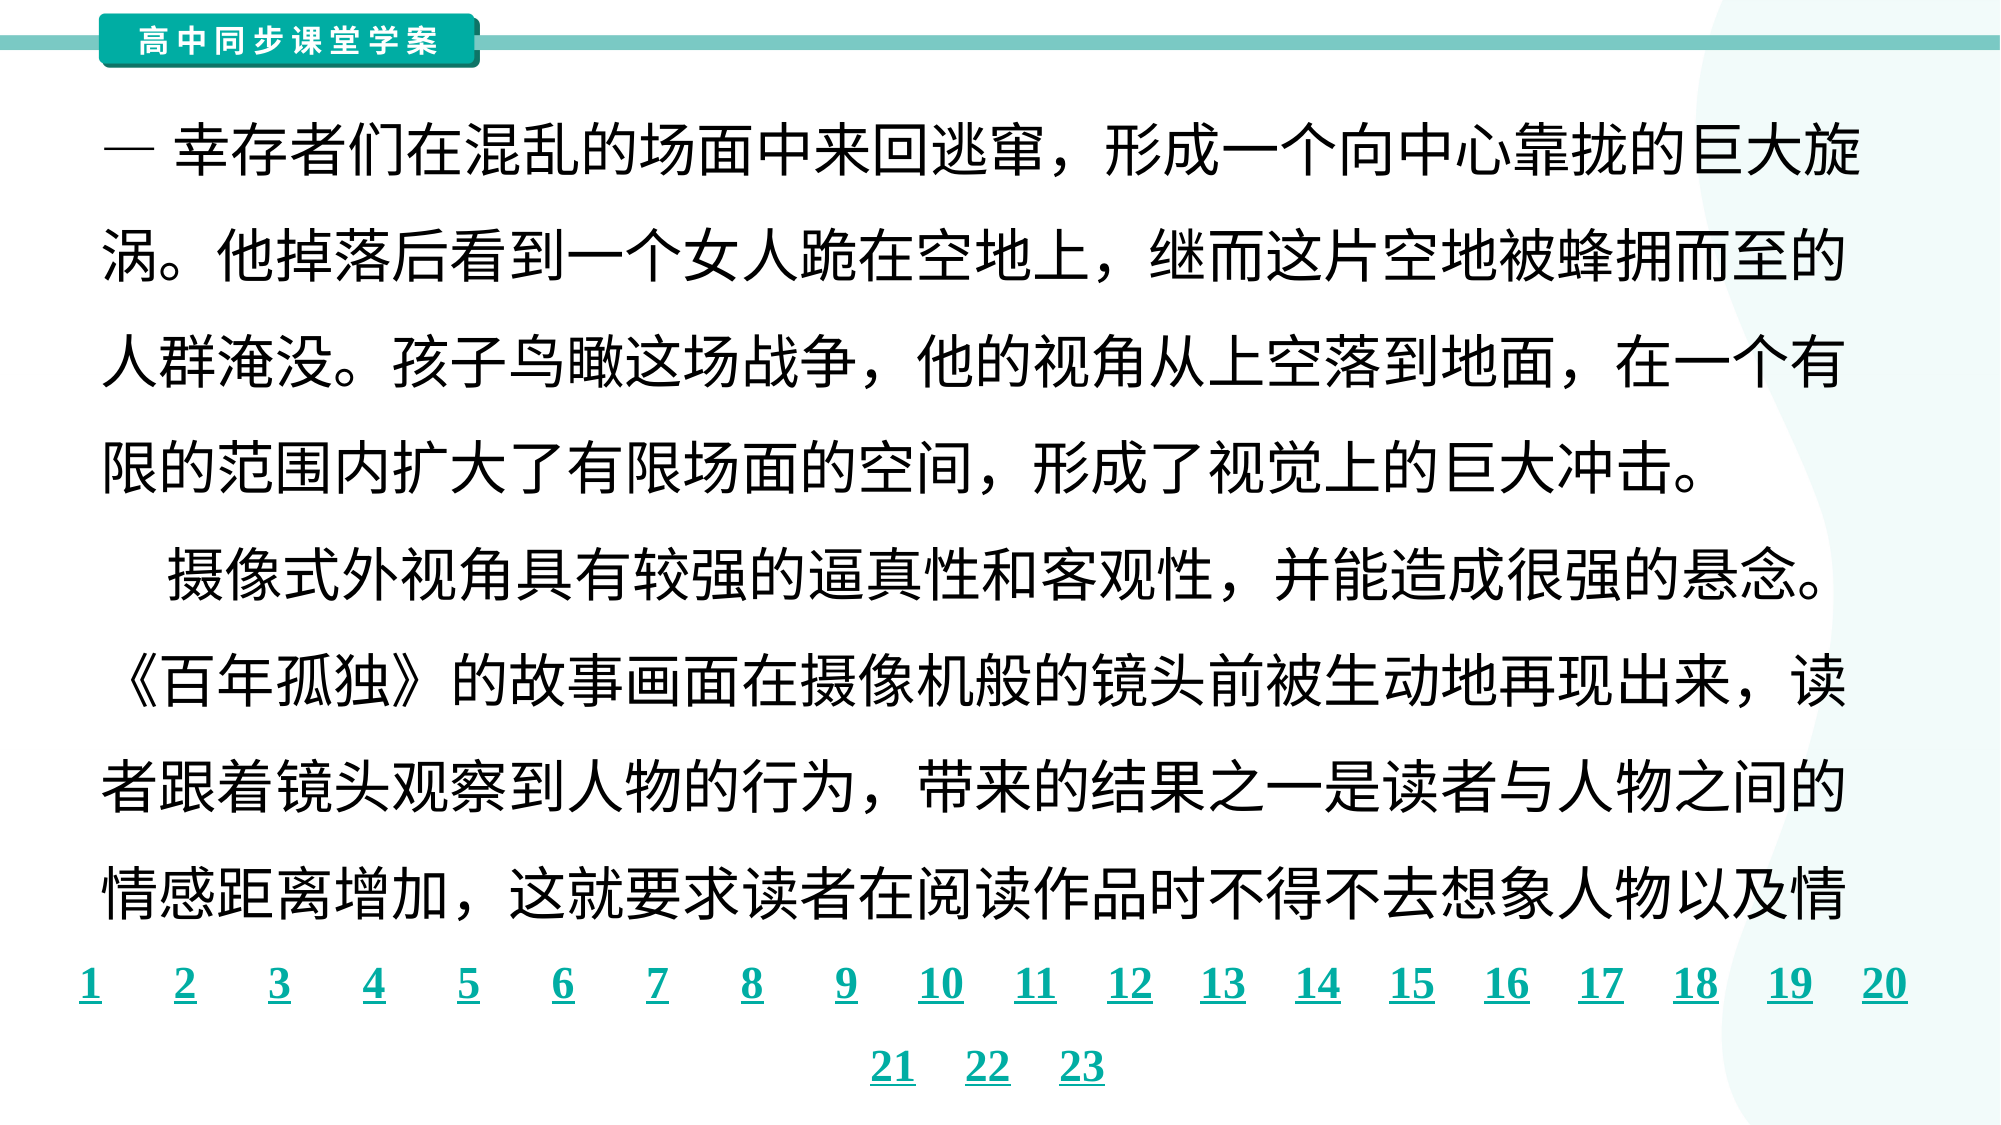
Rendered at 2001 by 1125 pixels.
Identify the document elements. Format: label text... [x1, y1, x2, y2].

text_box —幸存者们在混乱的场面中来回逃窜，形成一个向中心靠拢的巨大旋 涡。他掉落后看到一个女人跪在空地上，继而这片空地被蜂拥而至的 人群淹没。孩子鸟瞰这场战争，他的视角从上空落到地面，在一个有 限的范围内扩大了有限场面的空间，形成了视觉上的巨大冲击。 摄像式外视角具有较强的逼真性和客观性，并能造成很强的悬念。 《百年孤独》的故事画面在摄像机般的镜头前被生动地再现出来，读 者跟着镜头观察到人物的行为，带来的结果之一是读者与人物之间的 情感距离增加，这就要求读者在阅读作品时不得不去想象人物以及情 [100, 76, 1899, 927]
picture [0, 0, 2000, 1125]
